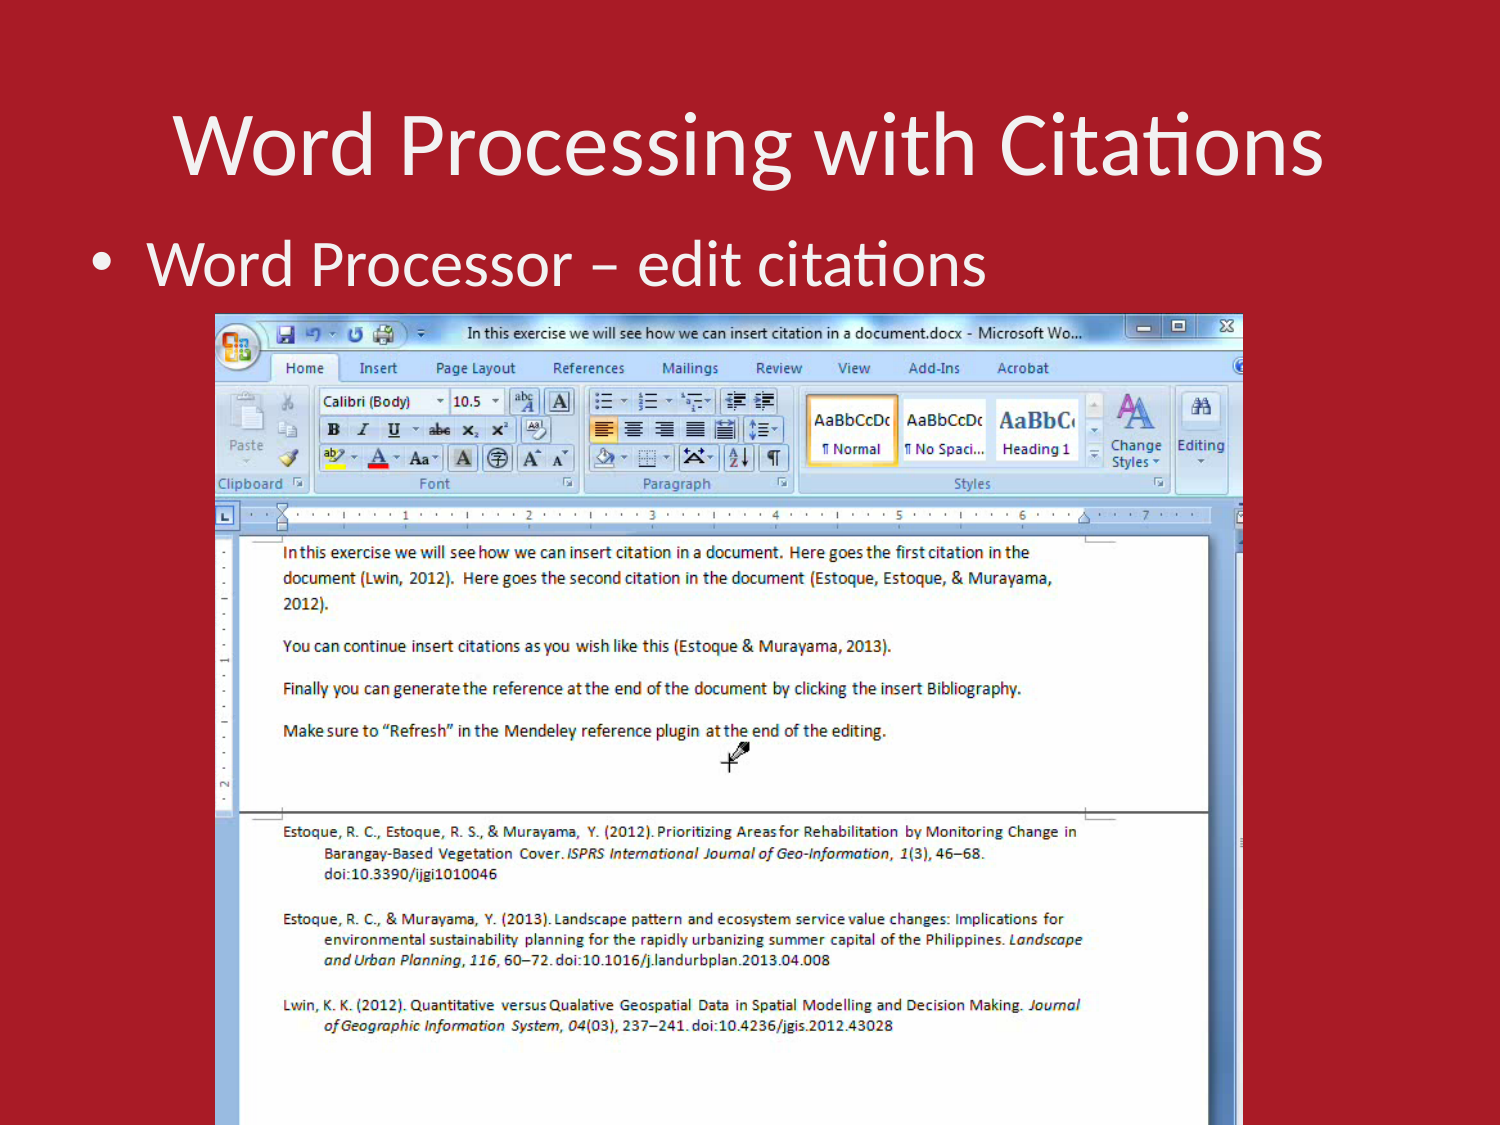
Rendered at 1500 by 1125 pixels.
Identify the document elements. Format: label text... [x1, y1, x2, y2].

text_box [214, 312, 1244, 1125]
title Word Processing with Citations [75, 45, 1425, 212]
list Word Processor – edit citations [75, 212, 1425, 955]
